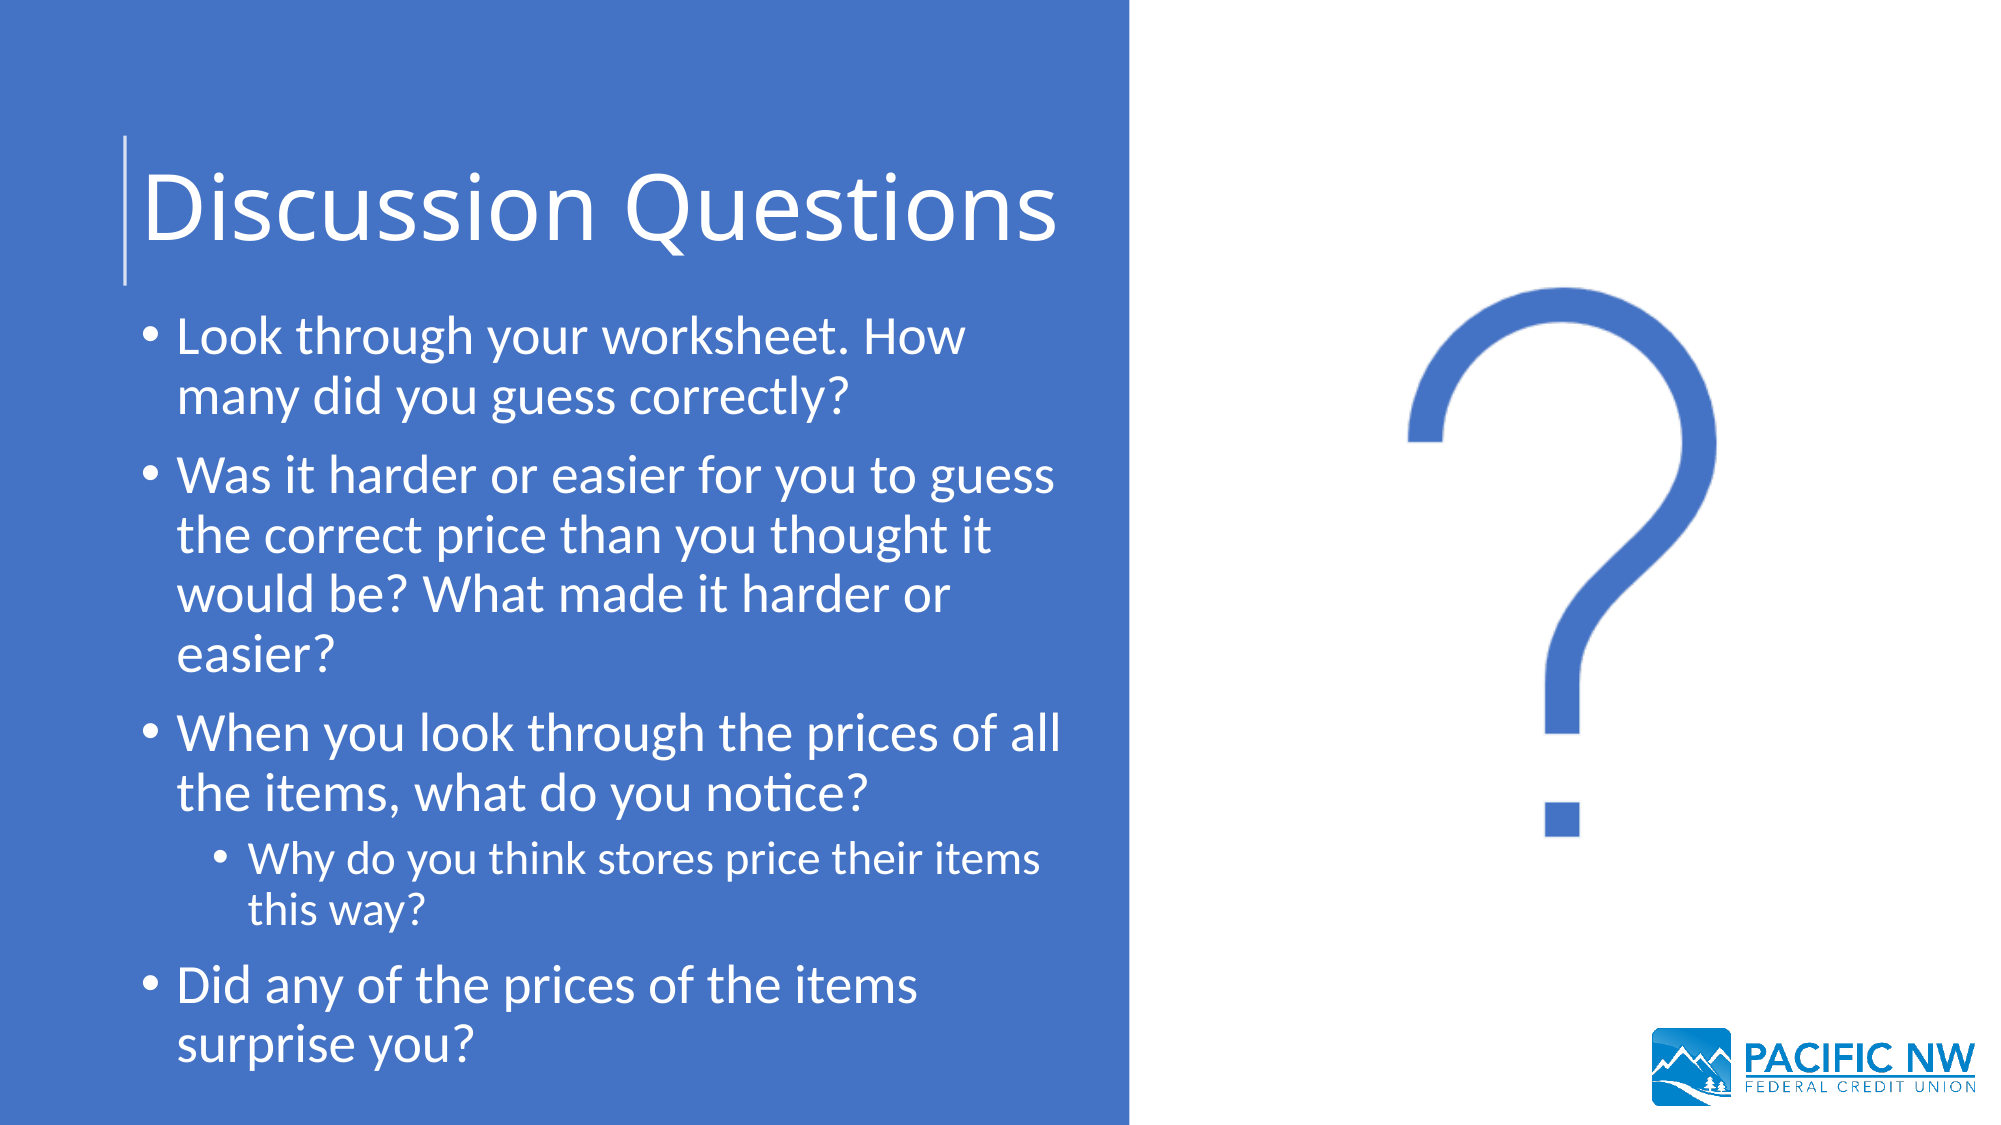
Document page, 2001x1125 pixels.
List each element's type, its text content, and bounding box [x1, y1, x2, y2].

text_box [0, 0, 1130, 1125]
picture [1237, 233, 1895, 892]
title Discussion Questions [125, 121, 1117, 300]
picture [1652, 1028, 1975, 1106]
list Look through your worksheet. How many did you guess correctly? Was it harder or easier for you to guess the correct price than you thought it would be? What made it harder or easier? When you look through the prices of all the items, what do you notice? Why do you think stores price their items this way? Did any of the prices of the items surprise you? [125, 299, 1093, 1089]
